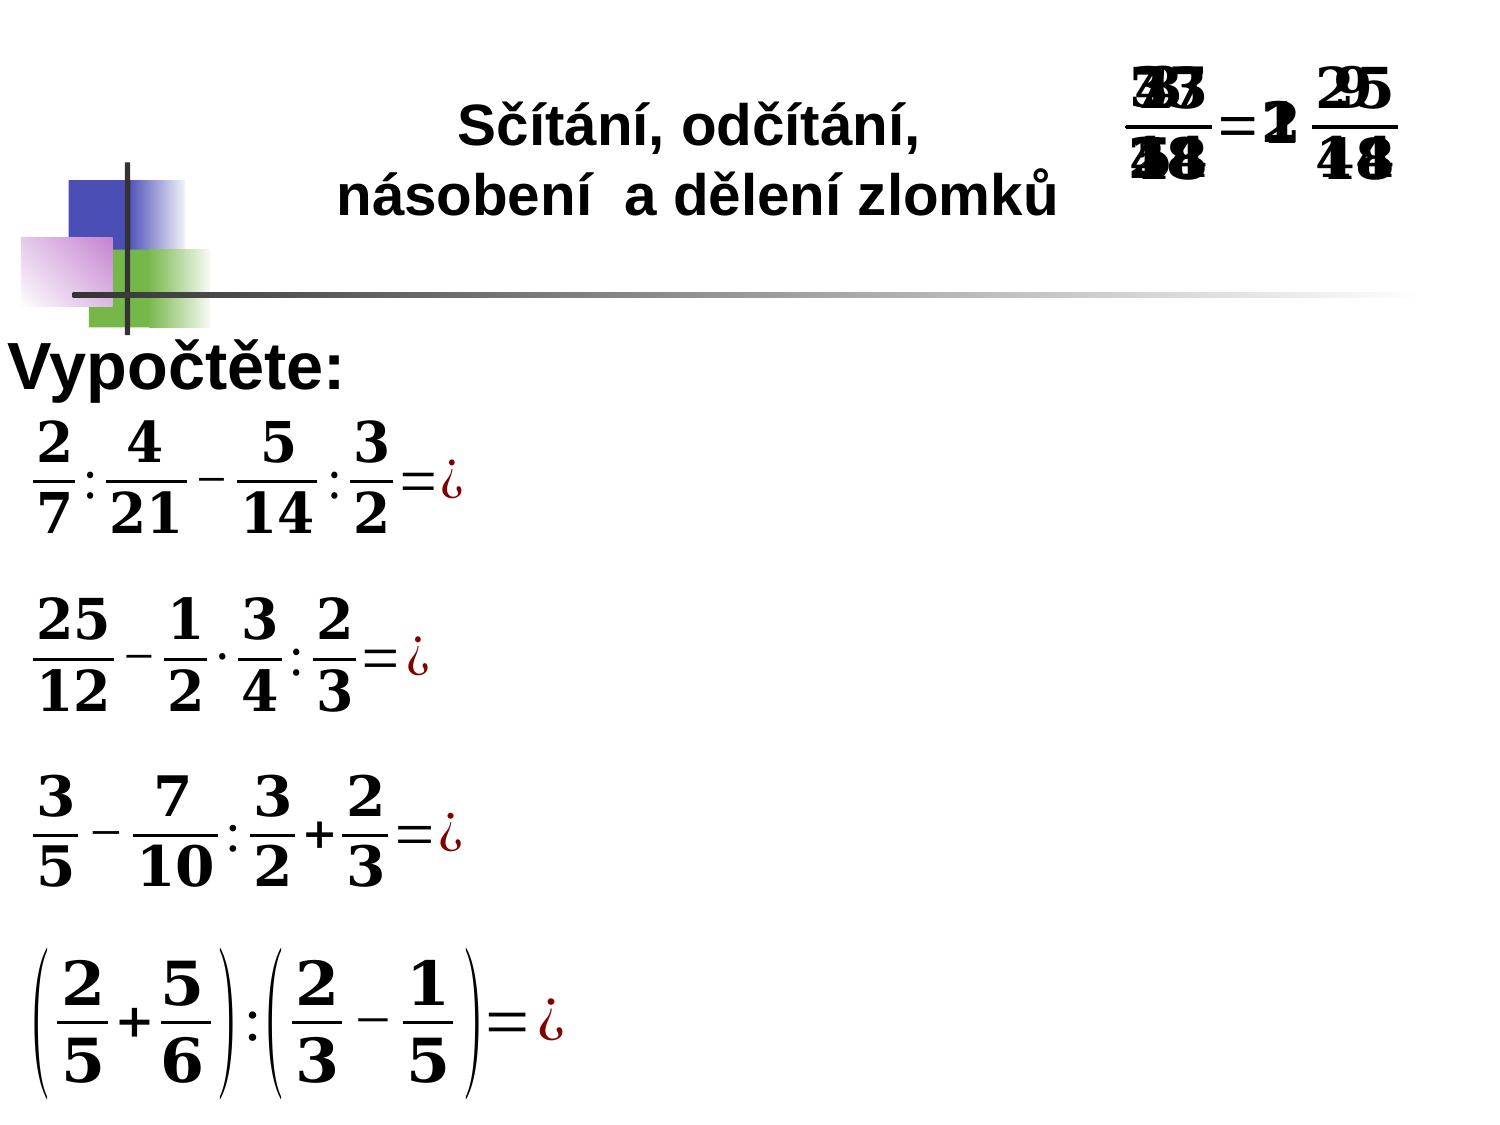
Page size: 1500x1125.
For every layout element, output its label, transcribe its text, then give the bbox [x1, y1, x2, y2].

text_box Vypočtěte: [0, 315, 372, 411]
text_box Sčítání, odčítání, násobení a dělení zlomků [312, 80, 1083, 235]
